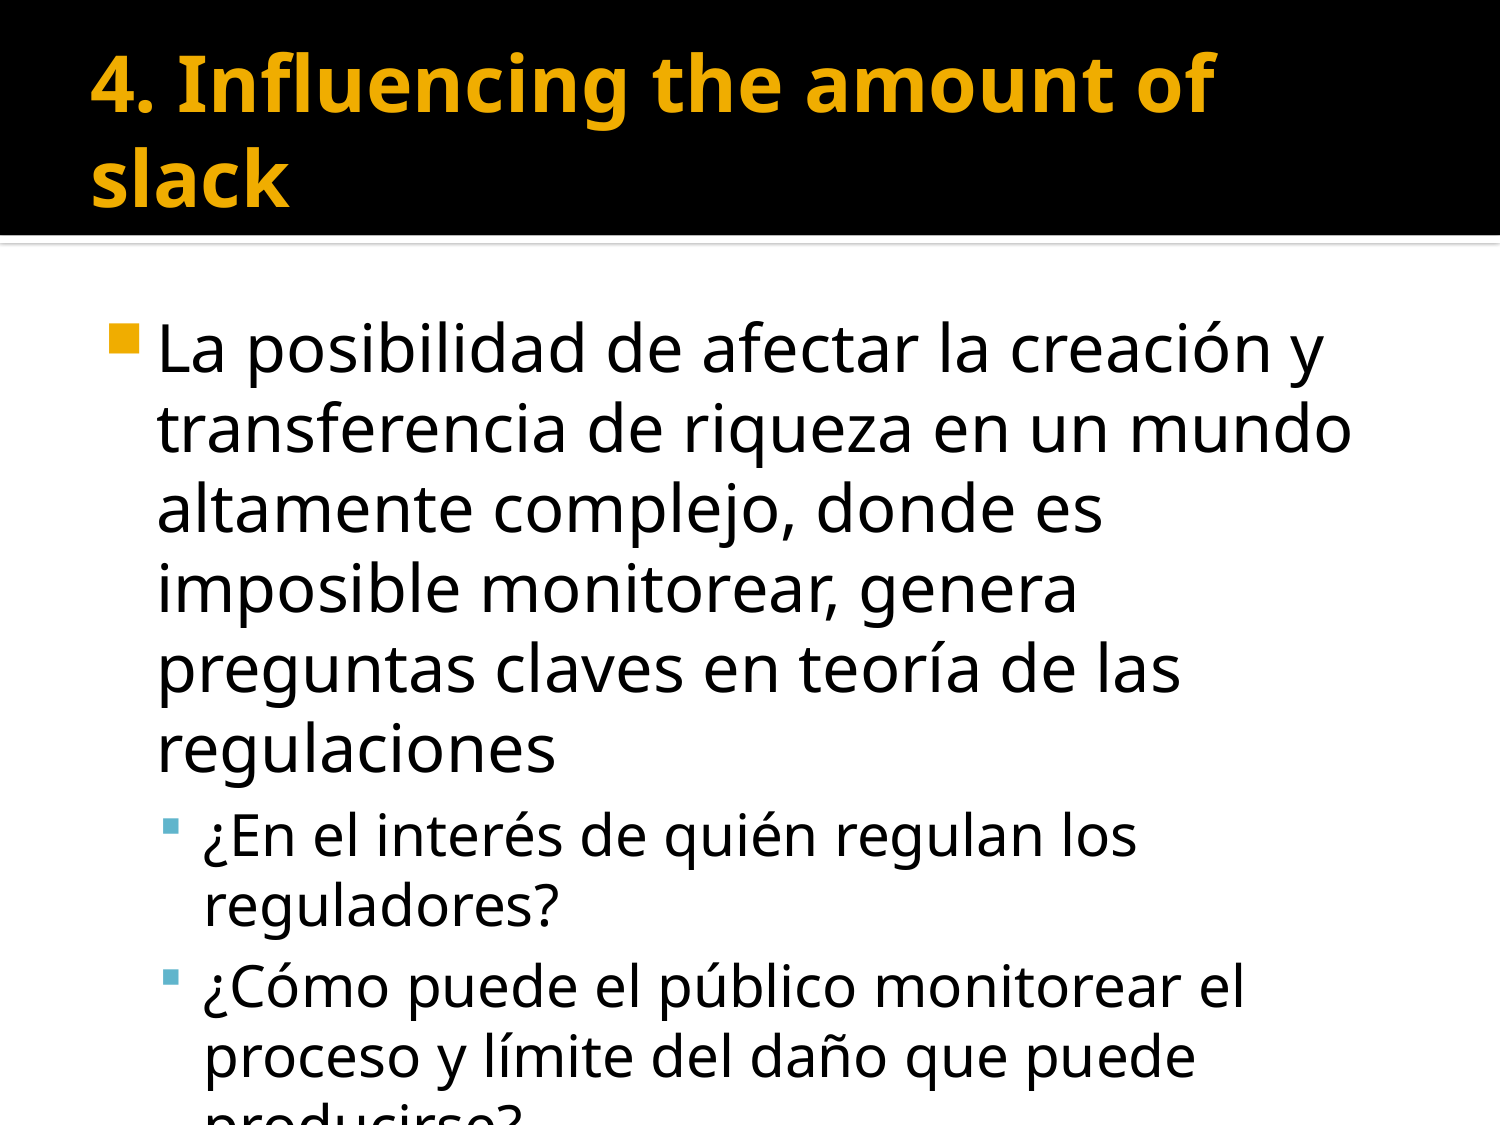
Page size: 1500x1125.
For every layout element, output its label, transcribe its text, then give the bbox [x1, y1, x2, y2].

list La posibilidad de afectar la creación y transferencia de riqueza en un mundo altamente complejo, donde es imposible monitorear, genera preguntas claves en teoría de las regulaciones ¿En el interés de quién regulan los reguladores? ¿Cómo puede el público monitorear el proceso y límite del daño que puede producirse? [75, 291, 1425, 1050]
title 4. Influencing the amount of slack [75, 25, 1425, 231]
